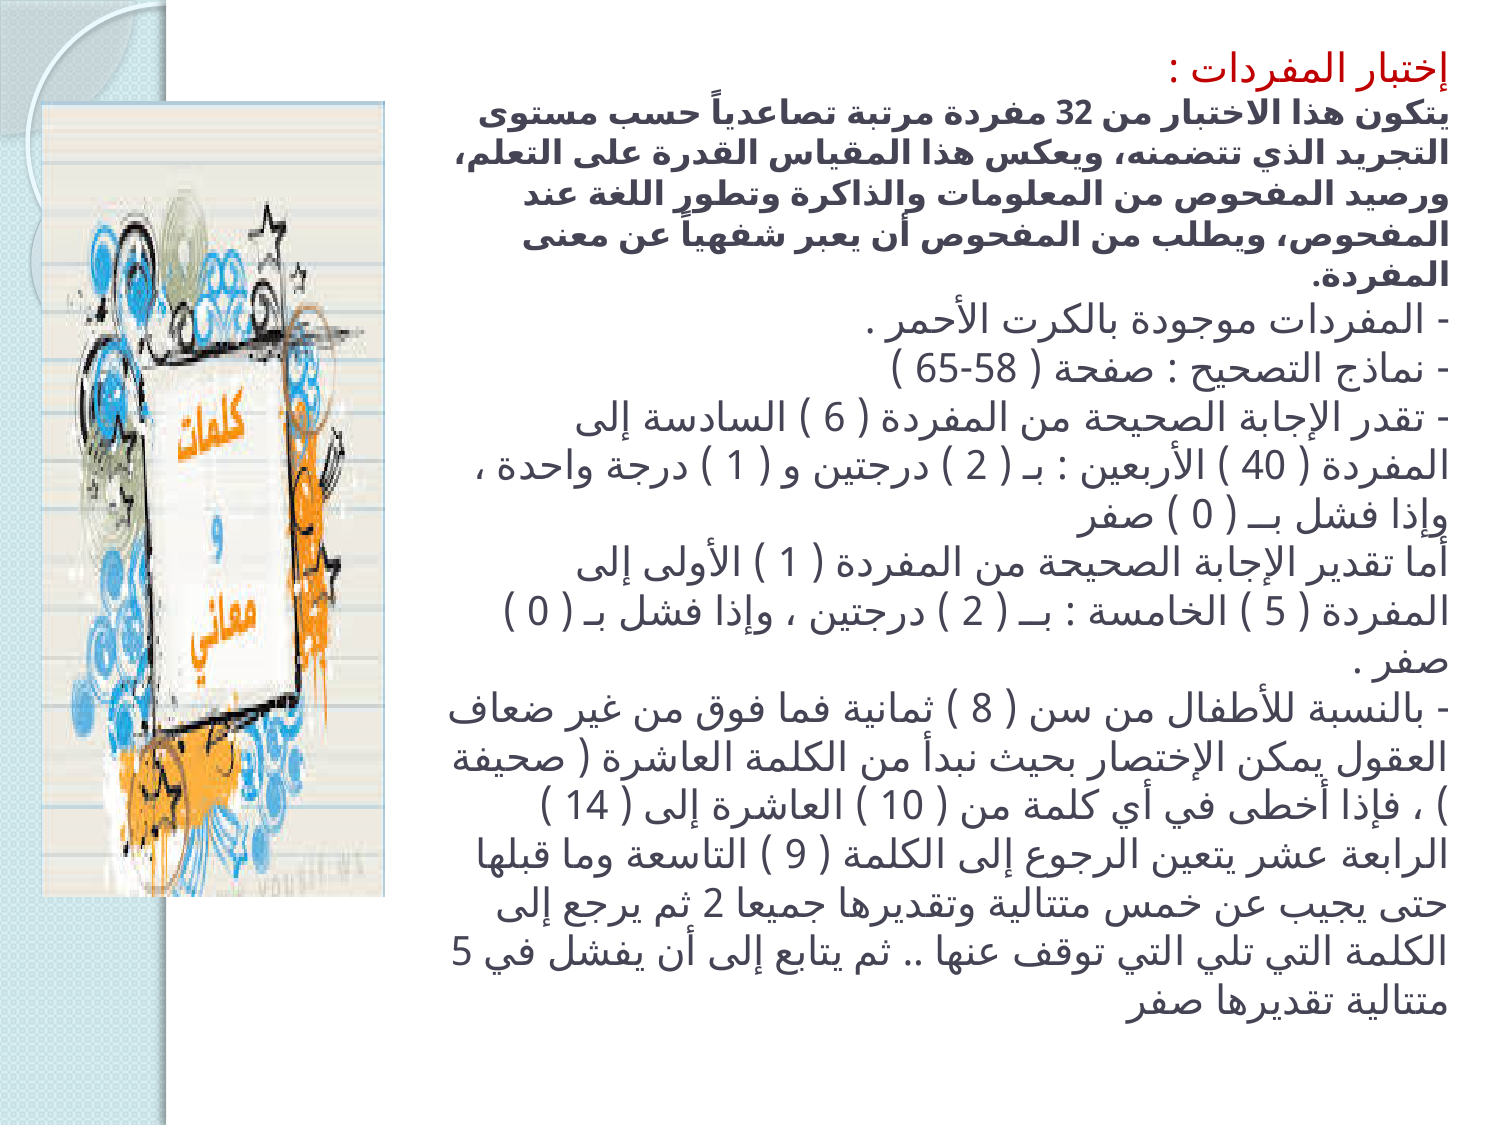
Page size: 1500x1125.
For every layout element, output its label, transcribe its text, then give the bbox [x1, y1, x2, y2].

picture [41, 101, 386, 898]
title إختبار المفردات : يتكون هذا الاختبار من 32 مفردة مرتبة تصاعدياً حسب مستوى التجريد الذي تتضمنه، ويعكس هذا المقياس القدرة على التعلم، ورصيد المفحوص من المعلومات والذاكرة وتطور اللغة عند المفحوص، ويطلب من المفحوص أن يعبر شفهياً عن معنى المفردة. - المفردات موجودة بالكرت الأحمر . - نماذج التصحيح : صفحة ( 58-65 ) - تقدر الإجابة الصحيحة من المفردة ( 6 ) السادسة إلى المفردة ( 40 ) الأربعين : بـ ( 2 ) درجتين و ( 1 ) درجة واحدة ، وإذا فشل بــ ( 0 ) صفر أما تقدير الإجابة الصحيحة من المفردة ( 1 ) الأولى إلى المفردة ( 5 ) الخامسة : بــ ( 2 ) درجتين ، وإذا فشل بـ ( 0 ) صفر . - بالنسبة للأطفال من سن ( 8 ) ثمانية فما فوق من غير ضعاف العقول يمكن الإختصار بحيث نبدأ من الكلمة العاشرة ( صحيفة ) ، فإذا أخطى في أي كلمة من ( 10 ) العاشرة إلى ( 14 ) الرابعة عشر يتعين الرجوع إلى الكلمة ( 9 ) التاسعة وما قبلها حتى يجيب عن خمس متتالية وتقديرها جميعا 2 ثم يرجع إلى الكلمة التي تلي التي توقف عنها .. ثم يتابع إلى أن يفشل في 5 متتالية تقديرها صفر [431, 30, 1466, 1083]
